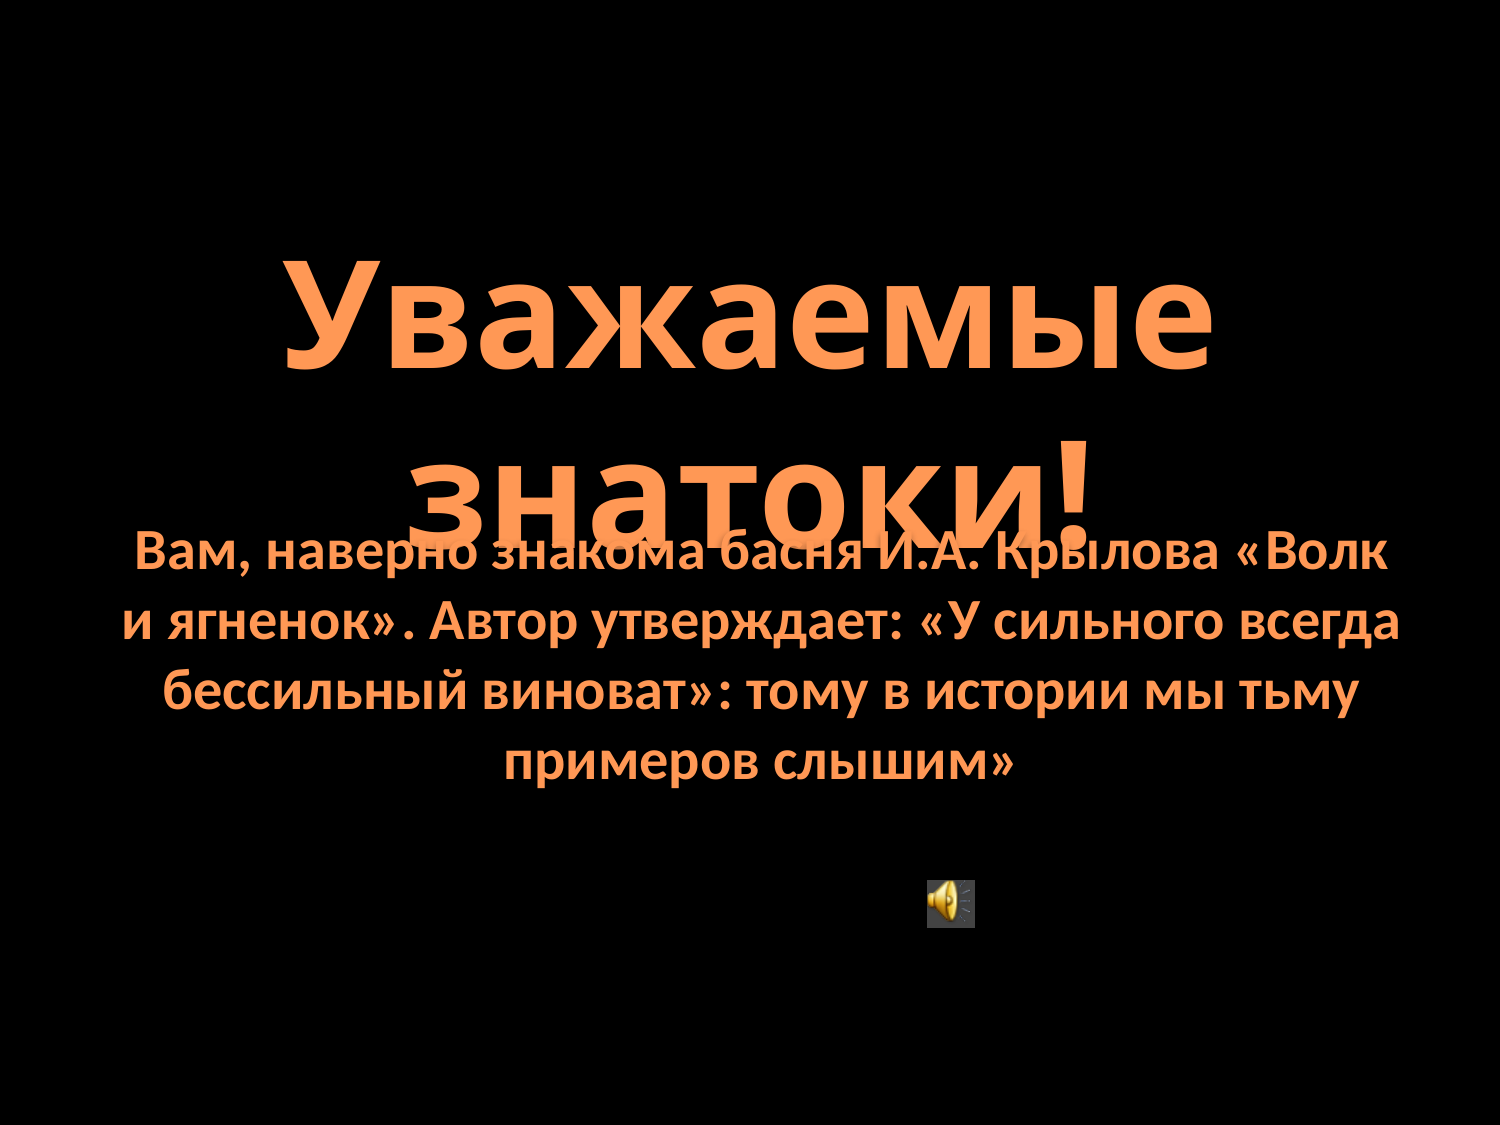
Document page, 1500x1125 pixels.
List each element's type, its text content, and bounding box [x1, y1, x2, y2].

text_box Вам, наверно знакома басня И.А. Крылова «Волк и ягненок». Автор утверждает: «У сильного всегда бессильный виноват»: тому в истории мы тьму примеров слышим» [105, 503, 1418, 799]
text_box Уважаемые знатоки! [117, 210, 1383, 501]
picture [925, 878, 977, 930]
